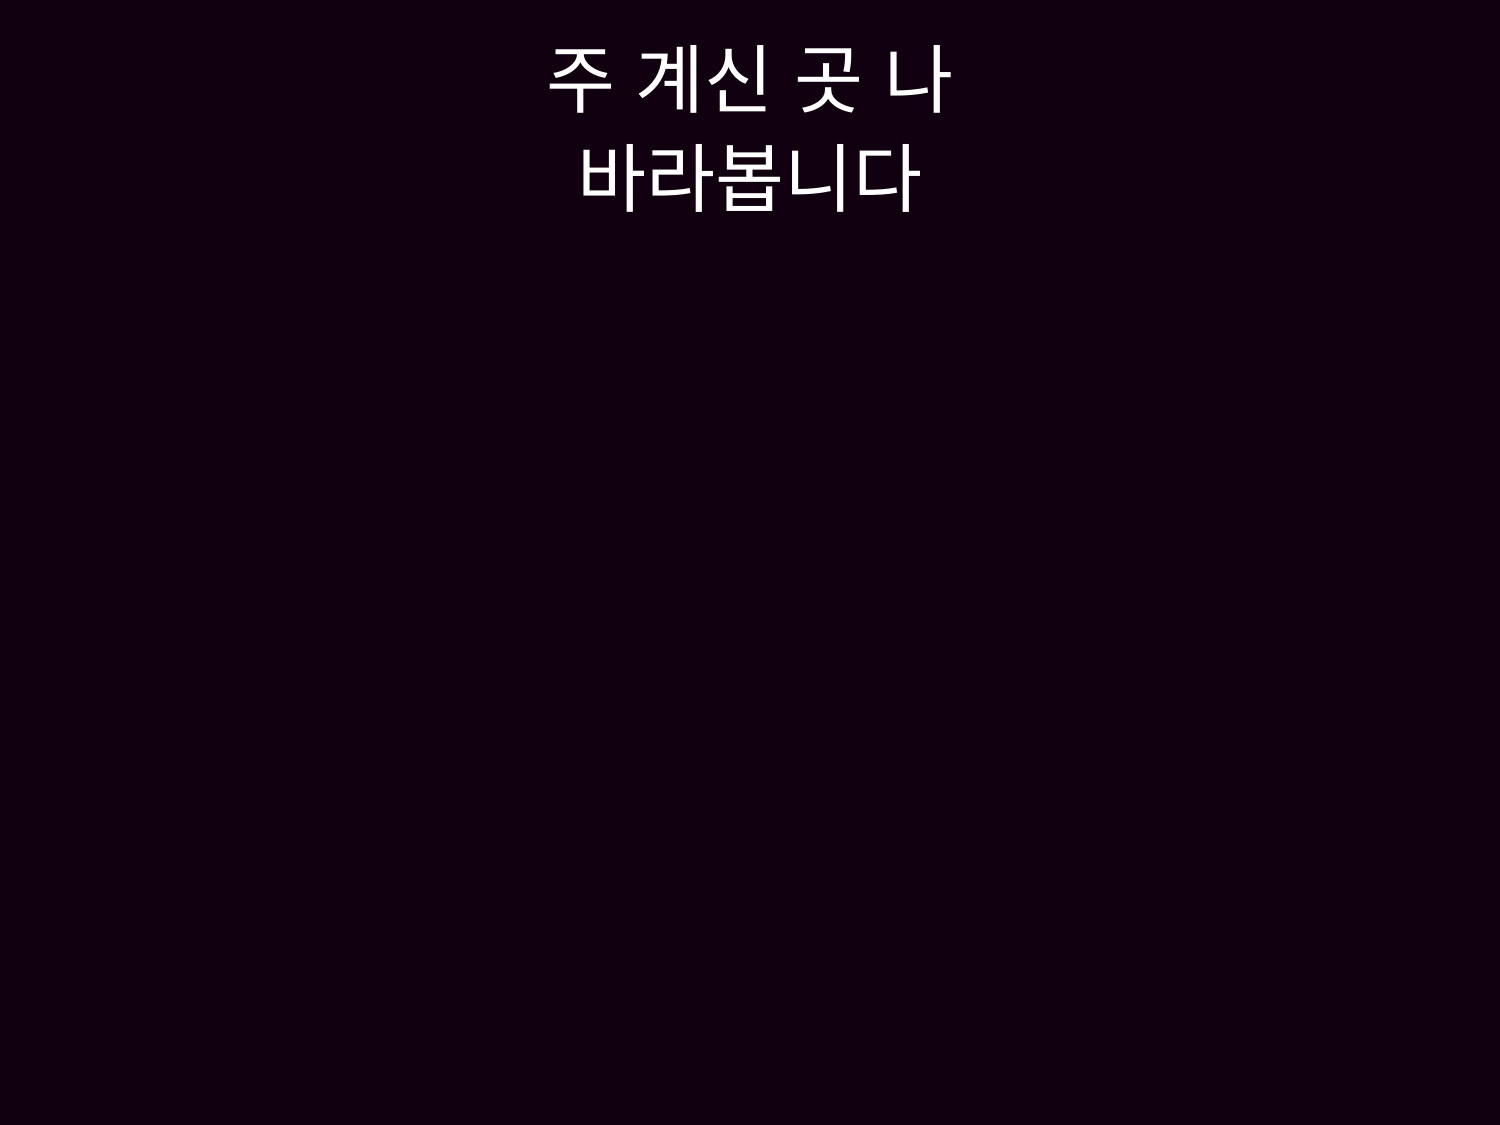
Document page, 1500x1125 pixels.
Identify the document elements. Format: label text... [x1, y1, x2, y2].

title 주 계신 곳 나 바라봅니다 [0, 12, 1500, 1125]
